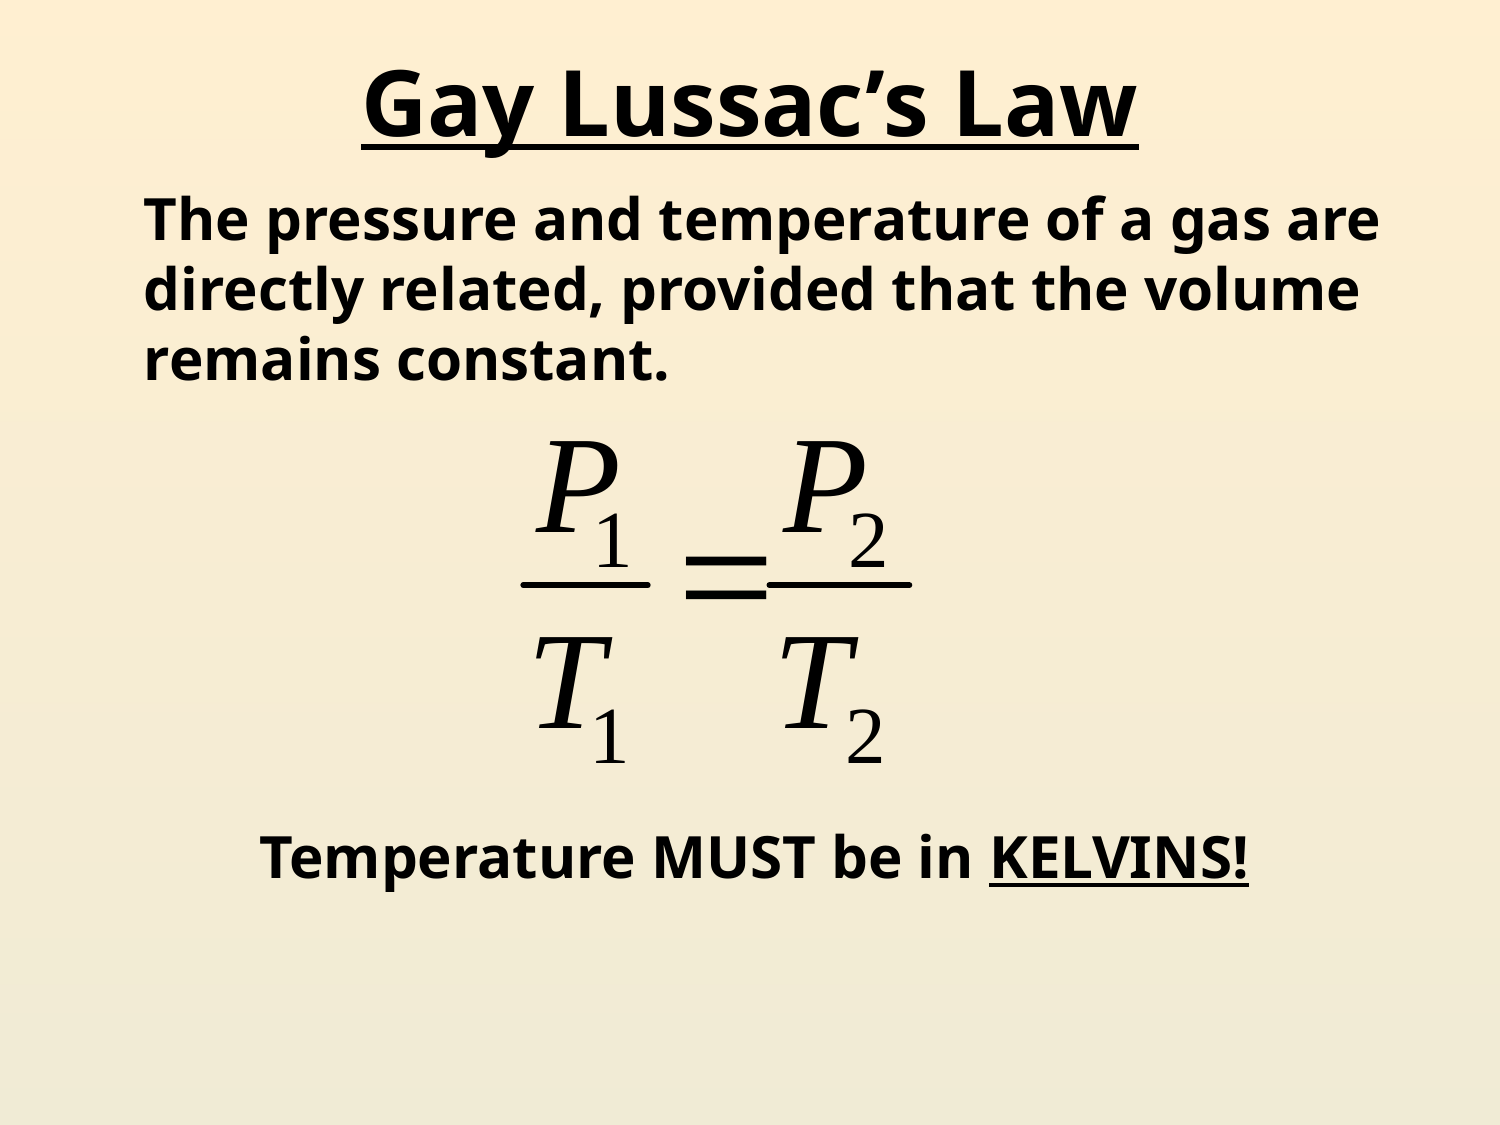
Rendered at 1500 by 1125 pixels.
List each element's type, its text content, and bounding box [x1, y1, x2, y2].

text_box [499, 399, 940, 794]
text_box The pressure and temperature of a gas are directly related, provided that the volume remains constant. [129, 174, 1397, 400]
text_box Temperature MUST be in KELVINS! [245, 812, 1264, 898]
title Gay Lussac’s Law [112, 49, 1388, 151]
